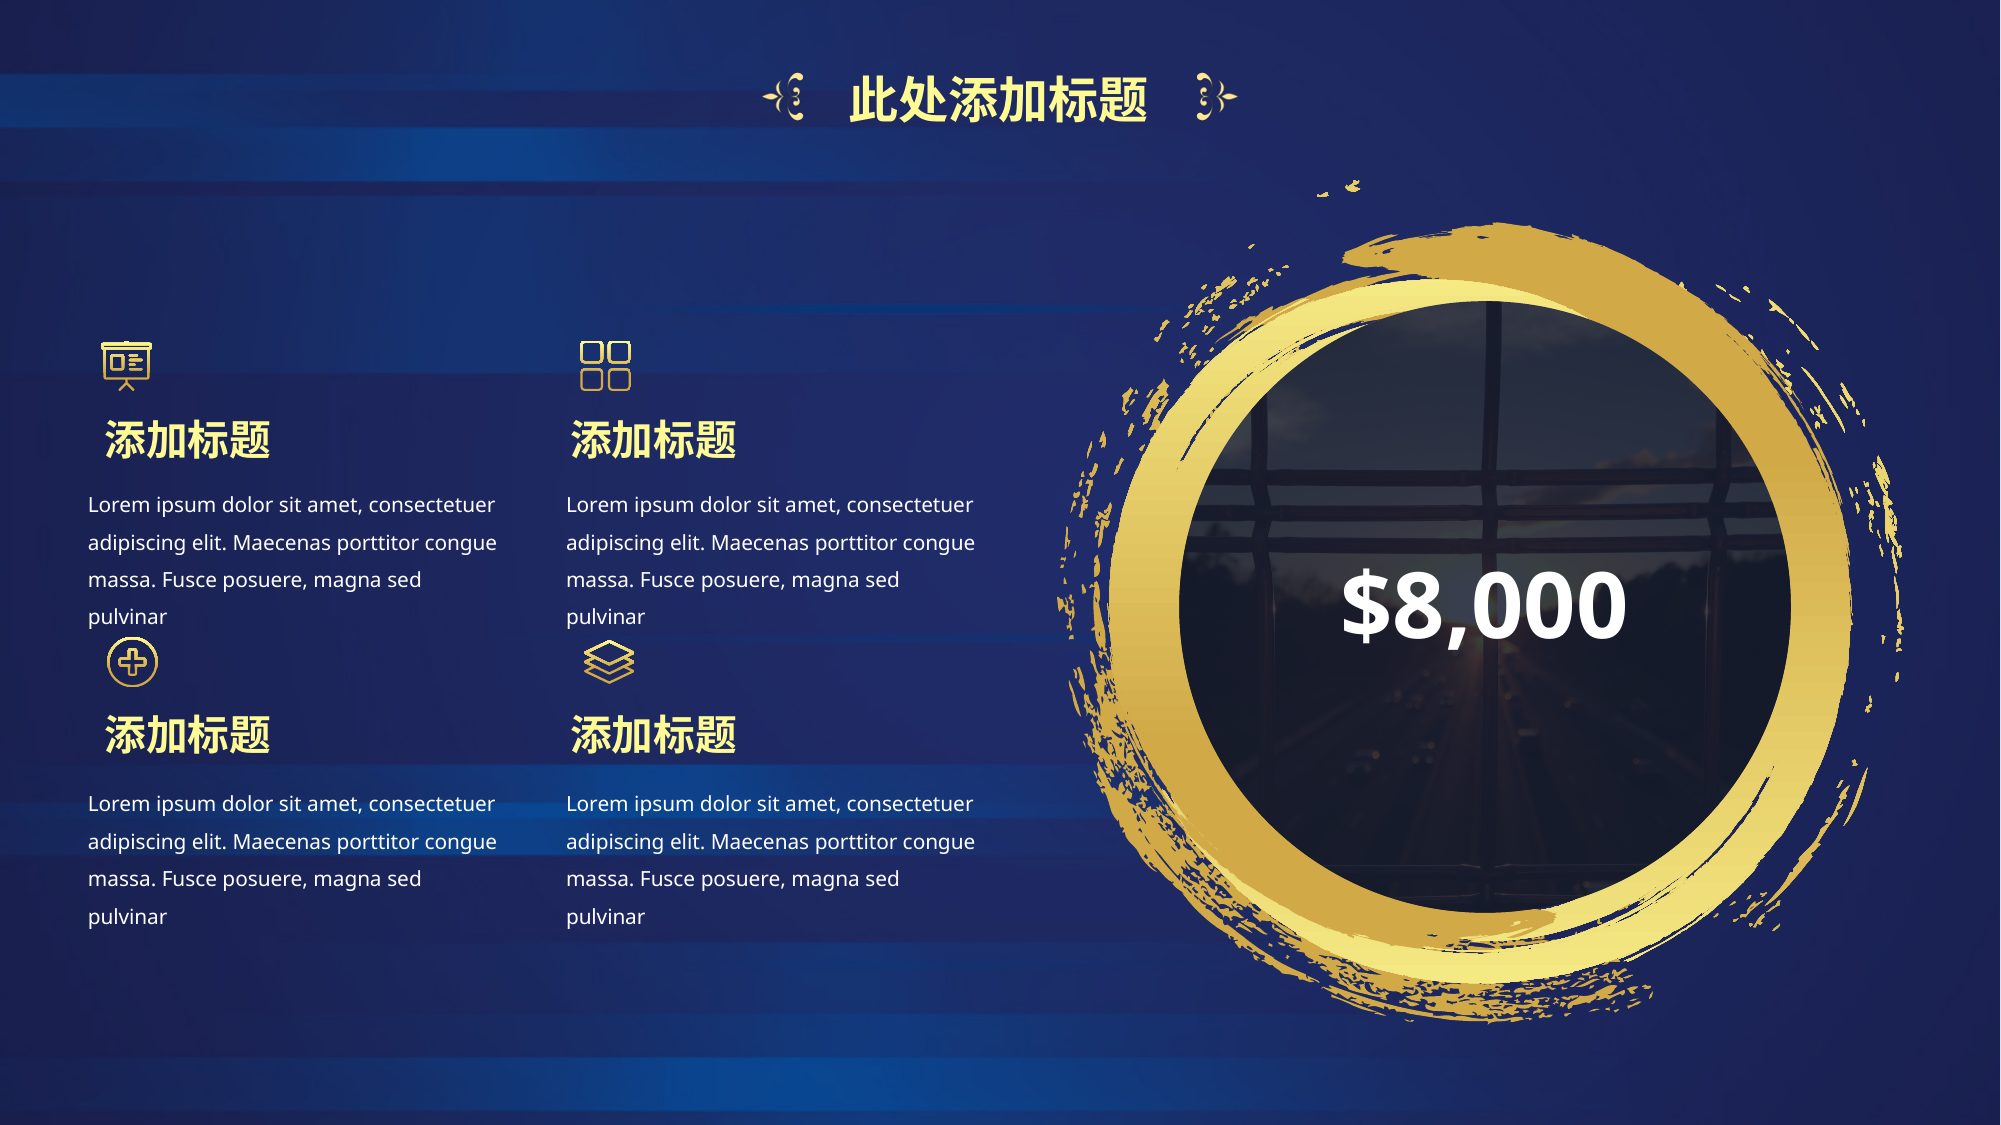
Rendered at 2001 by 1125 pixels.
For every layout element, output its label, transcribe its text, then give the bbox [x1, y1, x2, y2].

picture [0, 0, 2001, 1125]
text_box [606, 339, 632, 365]
text_box [106, 635, 159, 689]
text_box Lorem ipsum dolor sit amet, consectetuer adipiscing elit. Maecenas porttitor congue massa. Fusce posuere, magna sed pulvinar [551, 771, 992, 936]
text_box [100, 339, 153, 393]
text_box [1055, 190, 1912, 1029]
text_box Lorem ipsum dolor sit amet, consectetuer adipiscing elit. Maecenas porttitor congue massa. Fusce posuere, magna sed pulvinar [73, 472, 514, 637]
text_box 添加标题 [484, 415, 824, 463]
text_box Lorem ipsum dolor sit amet, consectetuer adipiscing elit. Maecenas porttitor congue massa. Fusce posuere, magna sed pulvinar [551, 472, 992, 637]
text_box 添加标题 [484, 710, 824, 758]
text_box Lorem ipsum dolor sit amet, consectetuer adipiscing elit. Maecenas porttitor congue massa. Fusce posuere, magna sed pulvinar [73, 771, 514, 936]
text_box [582, 638, 636, 686]
text_box [579, 367, 605, 393]
text_box [606, 367, 632, 393]
text_box [579, 339, 605, 365]
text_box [761, 61, 1239, 137]
text_box 添加标题 [18, 710, 358, 758]
text_box 添加标题 [18, 415, 358, 463]
